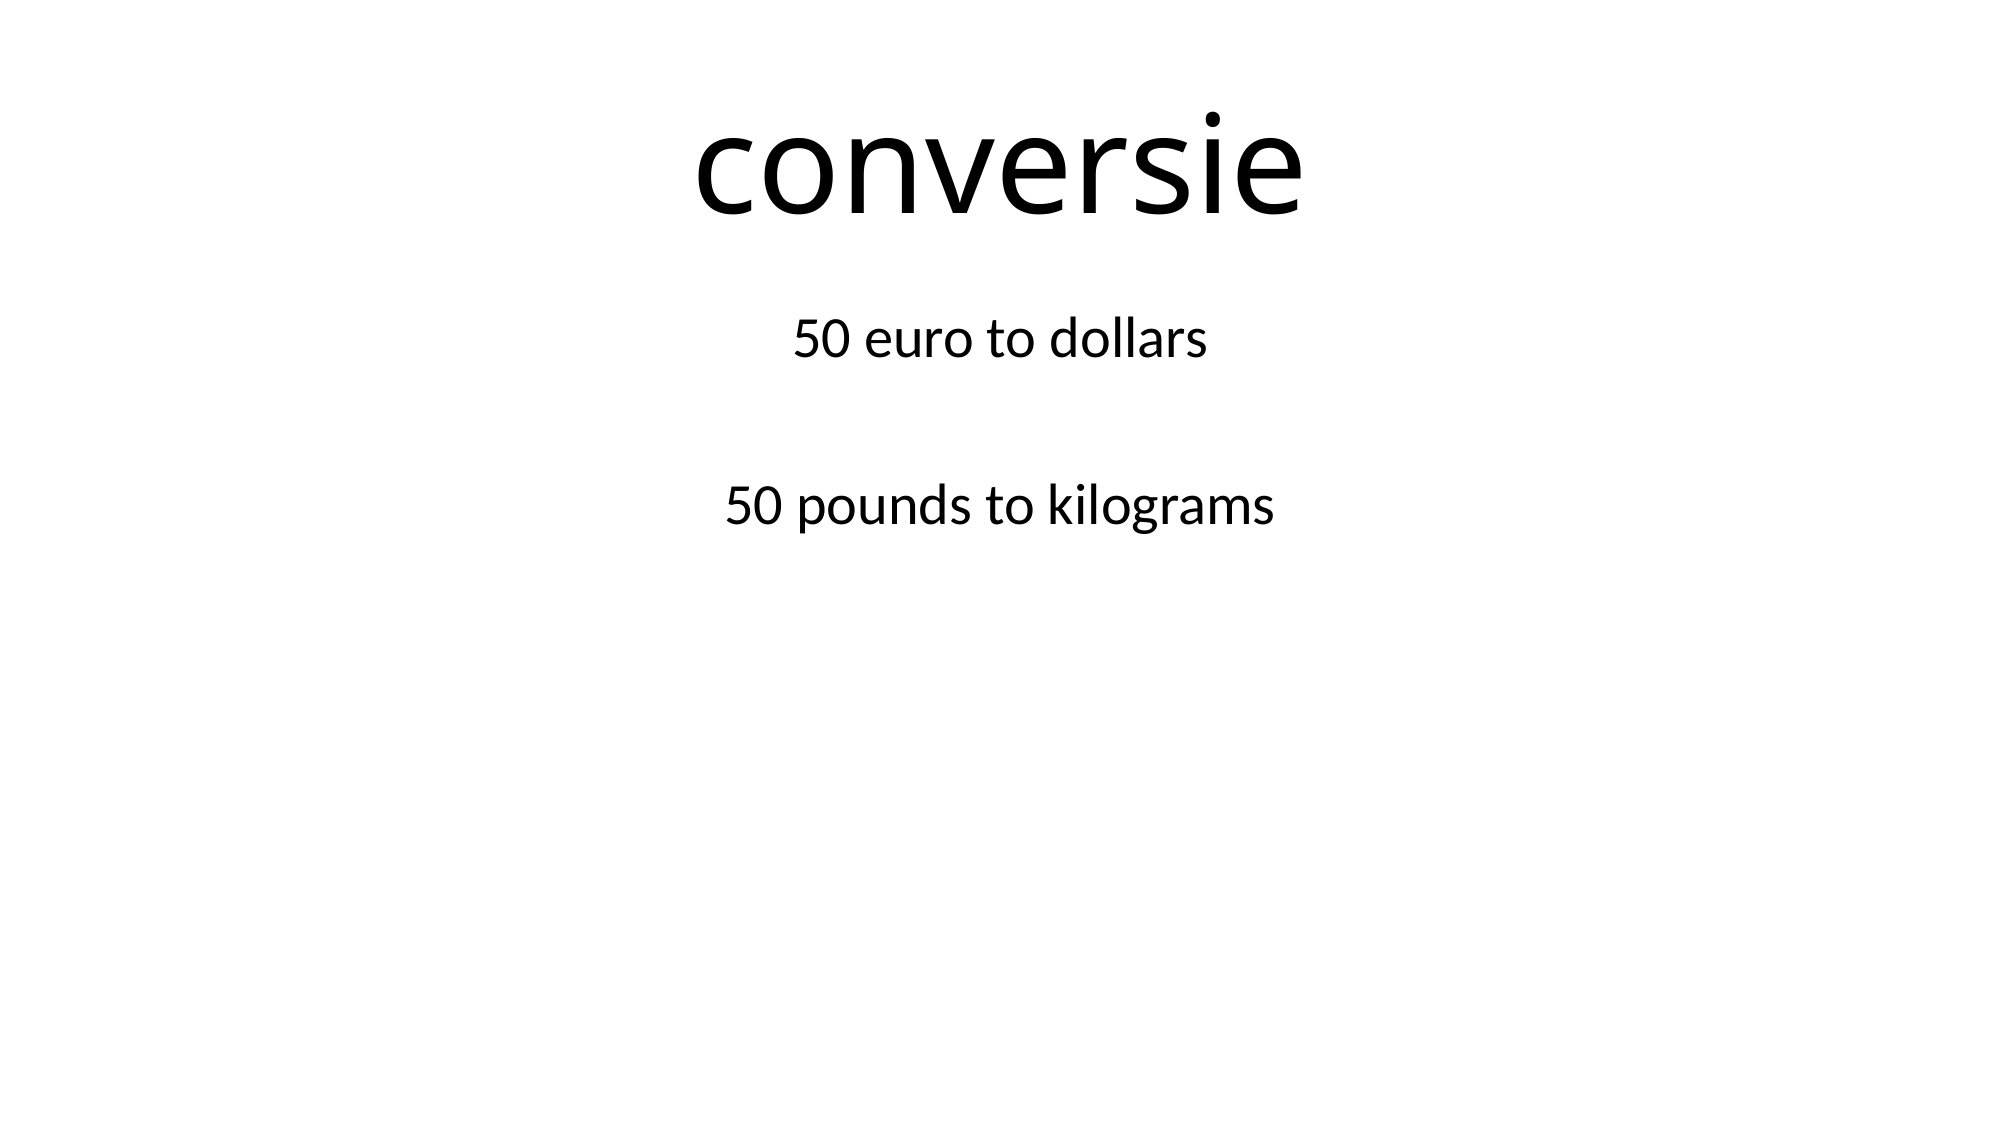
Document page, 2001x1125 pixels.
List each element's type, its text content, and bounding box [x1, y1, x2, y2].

title conversie [137, 59, 1863, 278]
list 50 euro to dollars 50 pounds to kilograms [137, 299, 1863, 1014]
